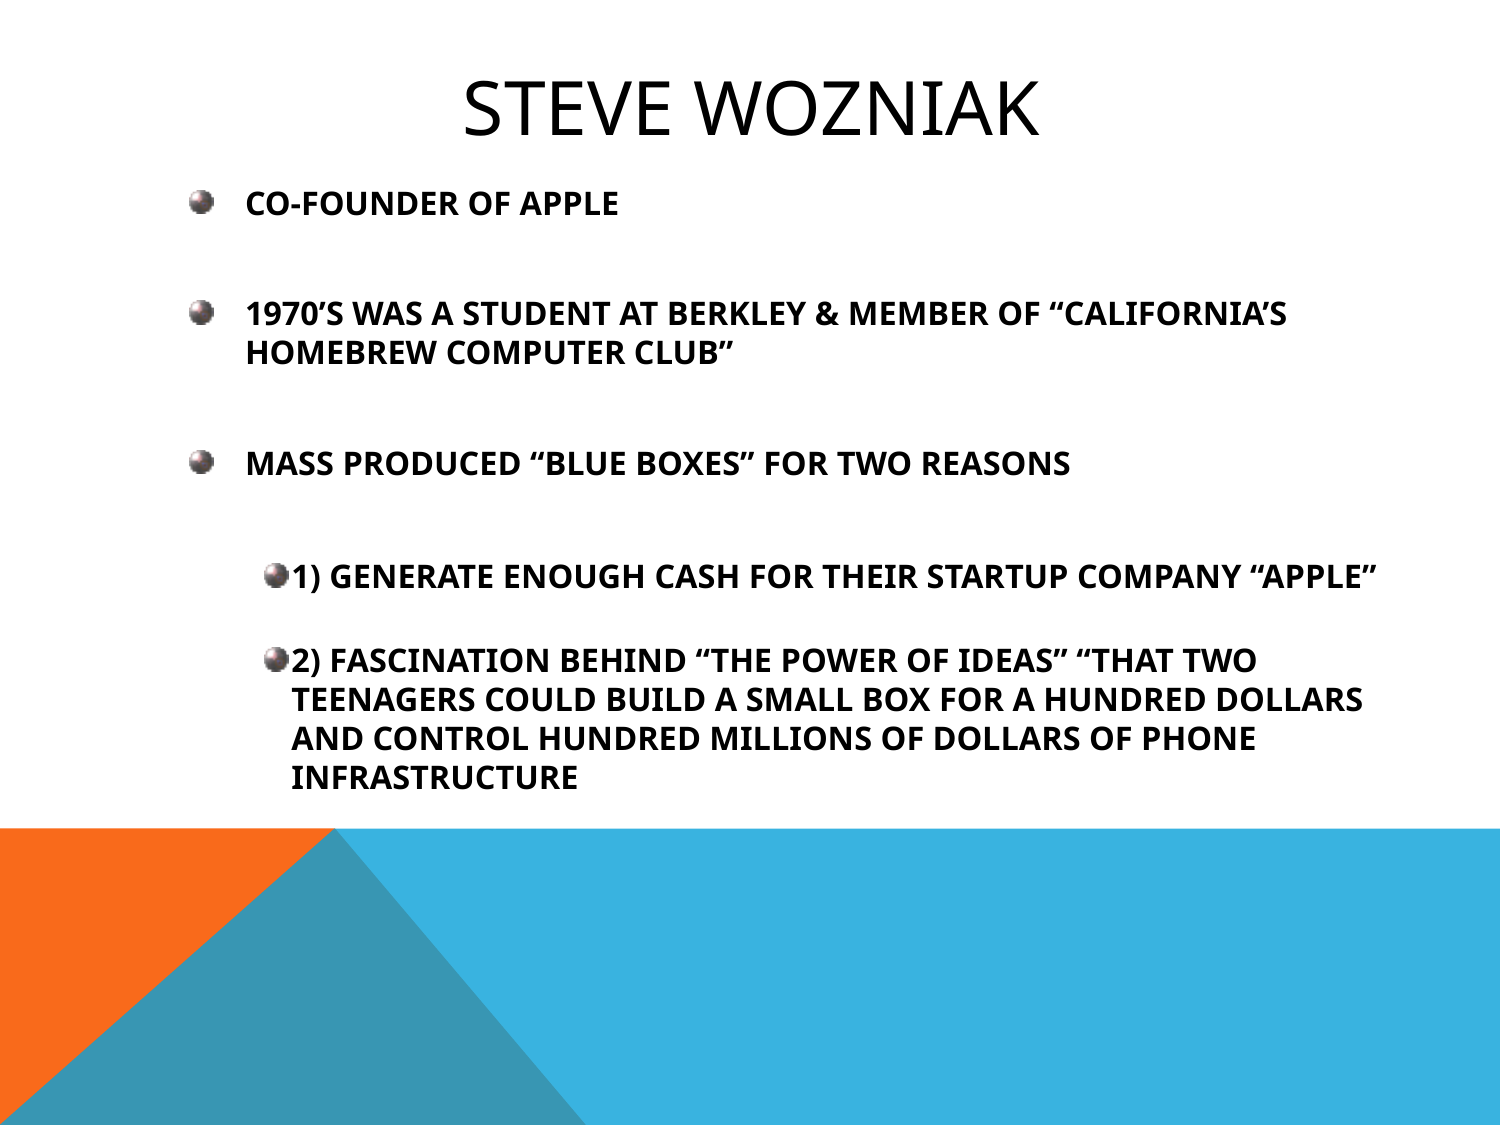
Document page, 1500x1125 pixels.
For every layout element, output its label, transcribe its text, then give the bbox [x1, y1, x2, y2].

picture [264, 563, 289, 588]
list CO-FOUNDER OF APPLE 1970’S WAS A STUDENT AT BERKLEY & MEMBER OF “CALIFORNIA’S HOMEBREW COMPUTER CLUB” MASS PRODUCED “BLUE BOXES” FOR TWO REASONS 1) GENERATE ENOUGH CASH FOR THEIR STARTUP COMPANY “APPLE” 2) FASCINATION BEHIND “THE POWER OF IDEAS” “THAT TWO TEENAGERS COULD BUILD A SMALL BOX FOR A HUNDRED DOLLARS AND CONTROL HUNDRED MILLIONS OF DOLLARS OF PHONE INFRASTRUCTURE [174, 174, 1409, 813]
title STEVE WOZNIAK [135, 60, 1369, 150]
picture [189, 450, 214, 474]
picture [189, 190, 214, 214]
picture [264, 647, 289, 672]
picture [189, 300, 214, 325]
